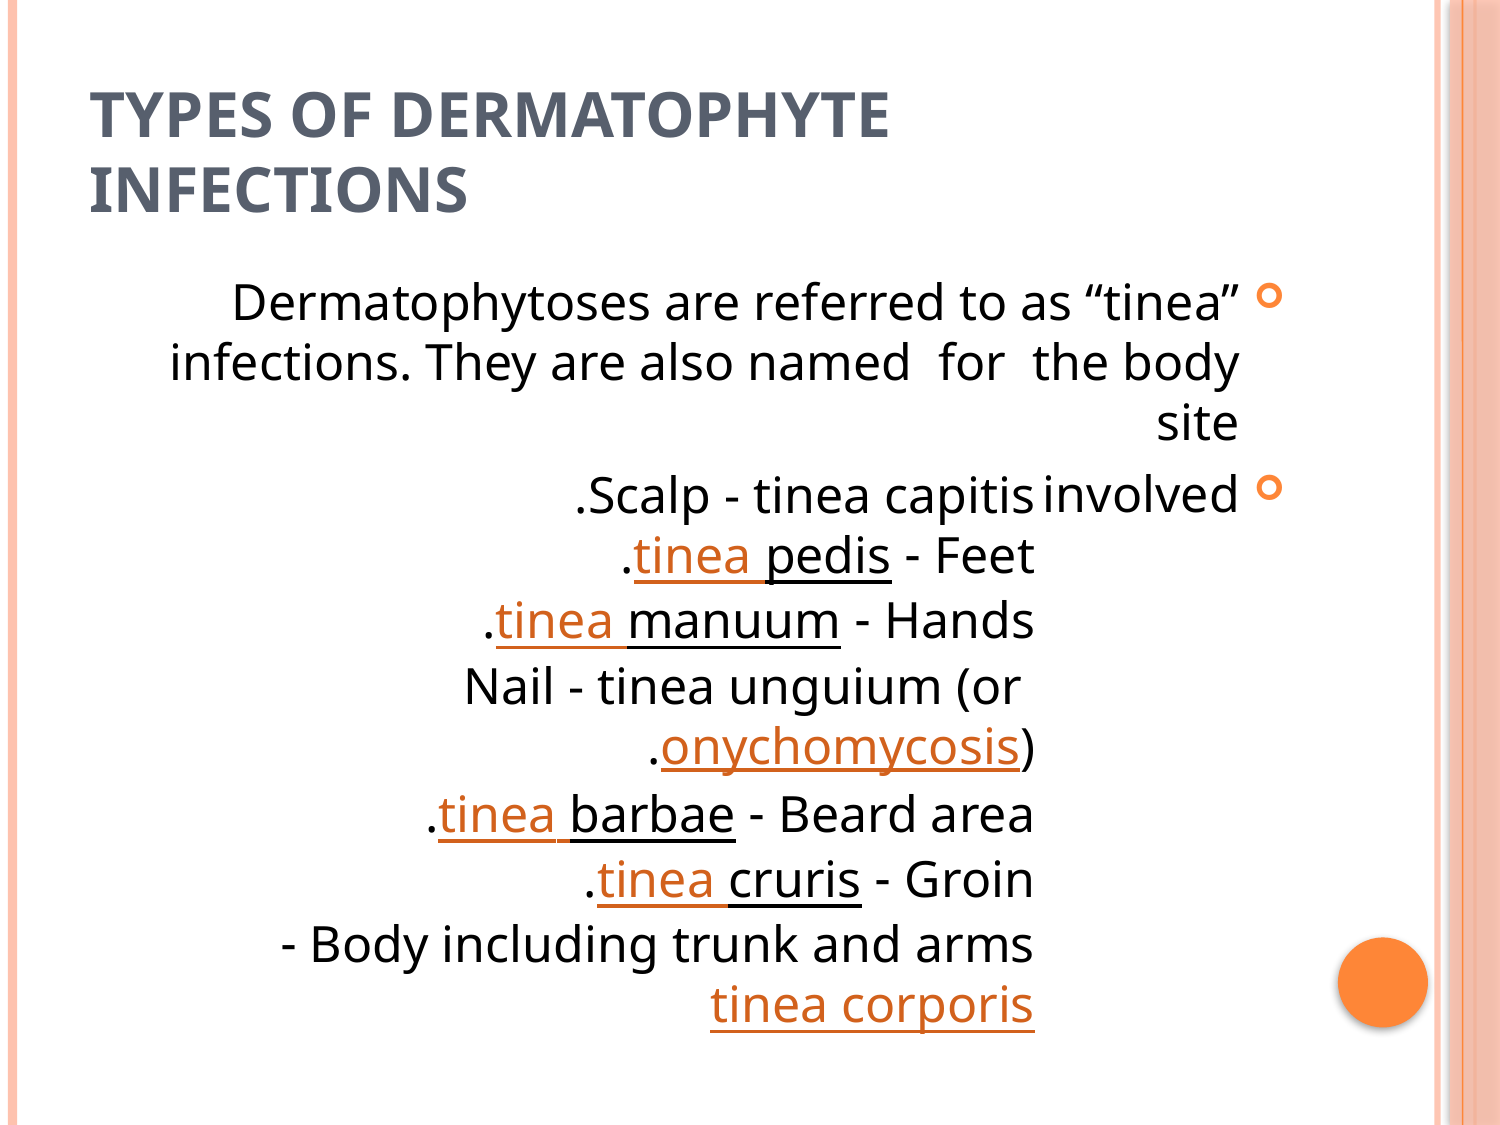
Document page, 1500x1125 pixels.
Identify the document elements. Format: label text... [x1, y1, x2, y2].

list Dermatophytoses are referred to as “tinea” infections. They are also named for the body site involved [75, 262, 1300, 1062]
text_box Scalp - tinea capitis. Feet - tinea pedis. Hands - tinea manuum. Nail - tinea unguium (or onychomycosis). Beard area - tinea barbae. Groin - tinea cruris. Body including trunk and arms - tinea corporis [242, 456, 1125, 1046]
title Types of Dermatophyte Infections [75, 45, 1300, 233]
